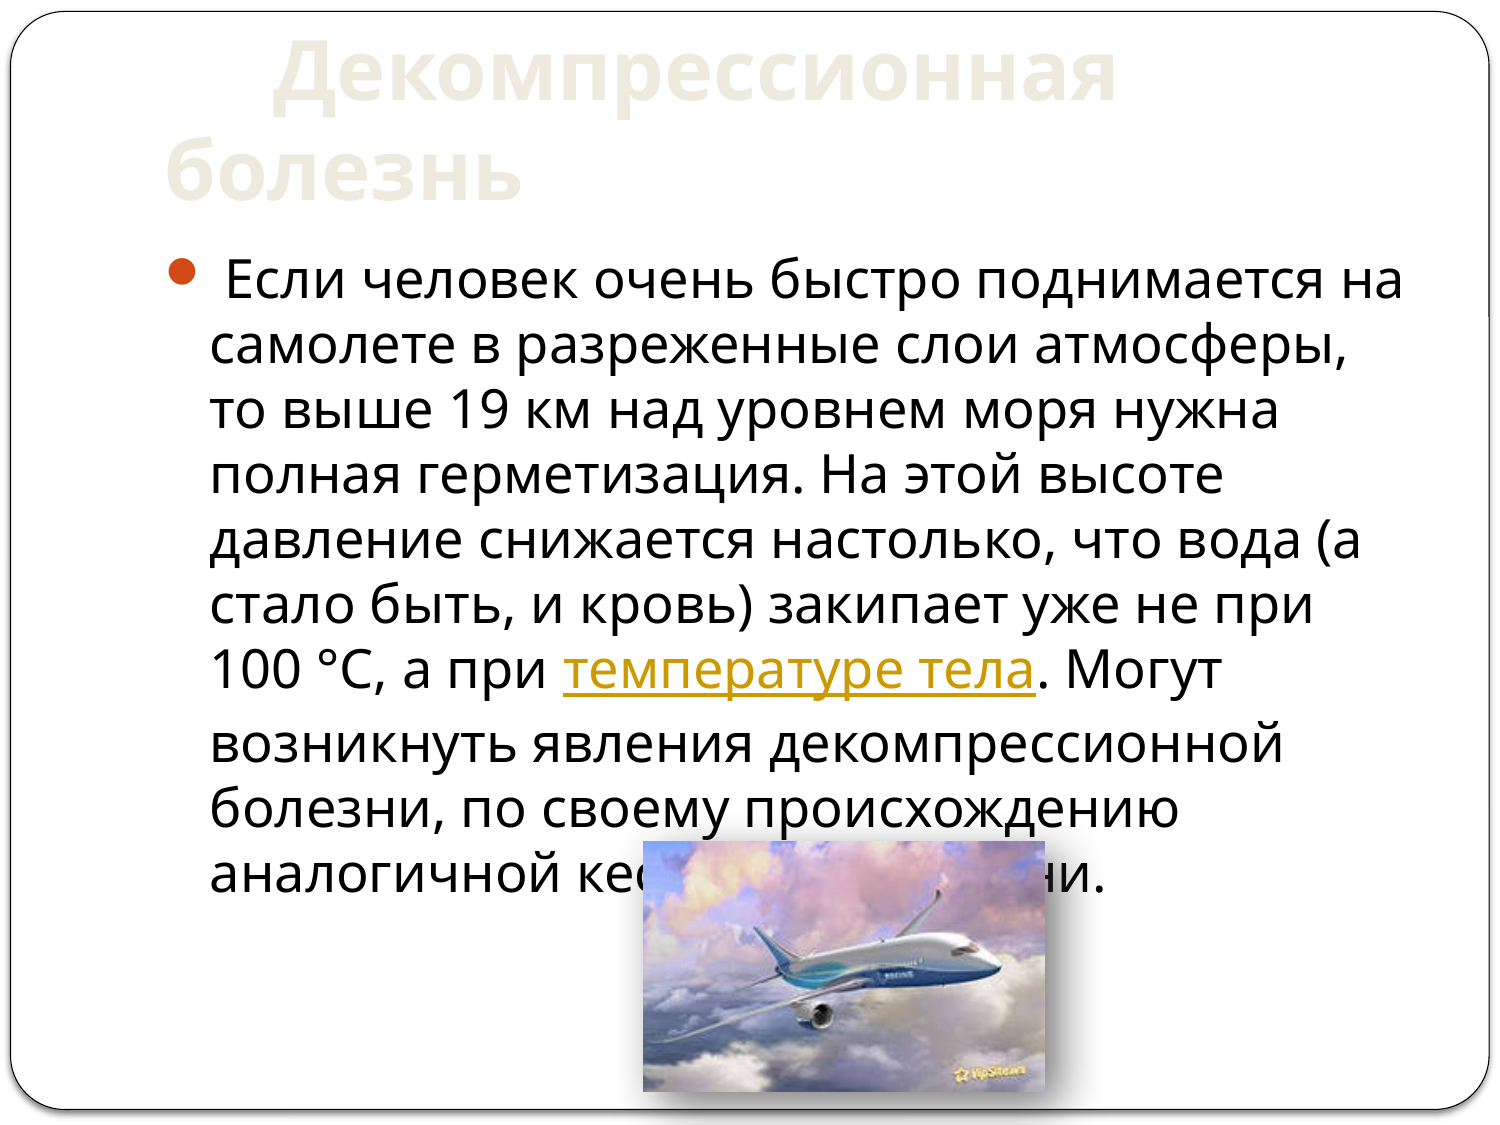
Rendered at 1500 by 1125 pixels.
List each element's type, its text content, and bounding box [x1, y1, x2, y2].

title Декомпрессионная болезнь [150, 45, 1425, 233]
list Если человек очень быстро поднимается на самолете в разреженные слои атмосферы, то выше 19 км над уровнем моря нужна полная герметизация. На этой высоте давление снижается настолько, что вода (а стало быть, и кровь) закипает уже не при 100 °С, а при температуре тела. Могут возникнуть явления декомпрессионной болезни, по своему происхождению аналогичной кессонной болезни. [150, 237, 1425, 988]
picture [643, 841, 1045, 1093]
